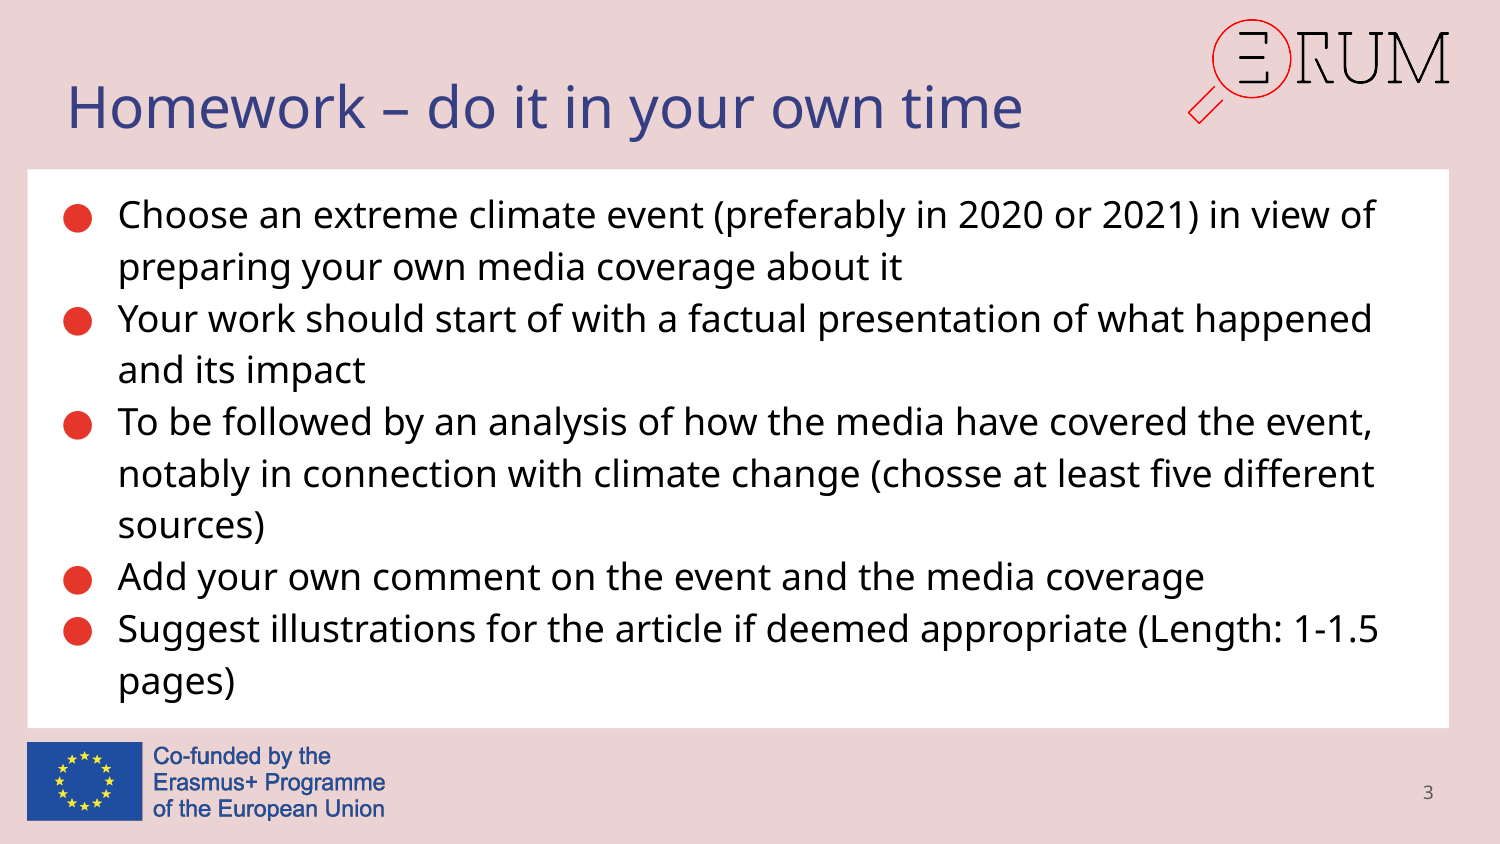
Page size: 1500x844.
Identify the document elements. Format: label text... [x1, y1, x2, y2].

slide_number 3 [1358, 761, 1449, 826]
title Homework – do it in your own time [51, 55, 1168, 150]
list Choose an extreme climate event (preferably in 2020 or 2021) in view of preparing your own media coverage about it Your work should start of with a factual presentation of what happened and its impact To be followed by an analysis of how the media have covered the event, notably in connection with climate change (chosse at least five different sources) Add your own comment on the event and the media coverage Suggest illustrations for the article if deemed appropriate (Length: 1-1.5 pages) [27, 169, 1449, 729]
picture [1136, 0, 1500, 137]
picture [27, 742, 385, 821]
